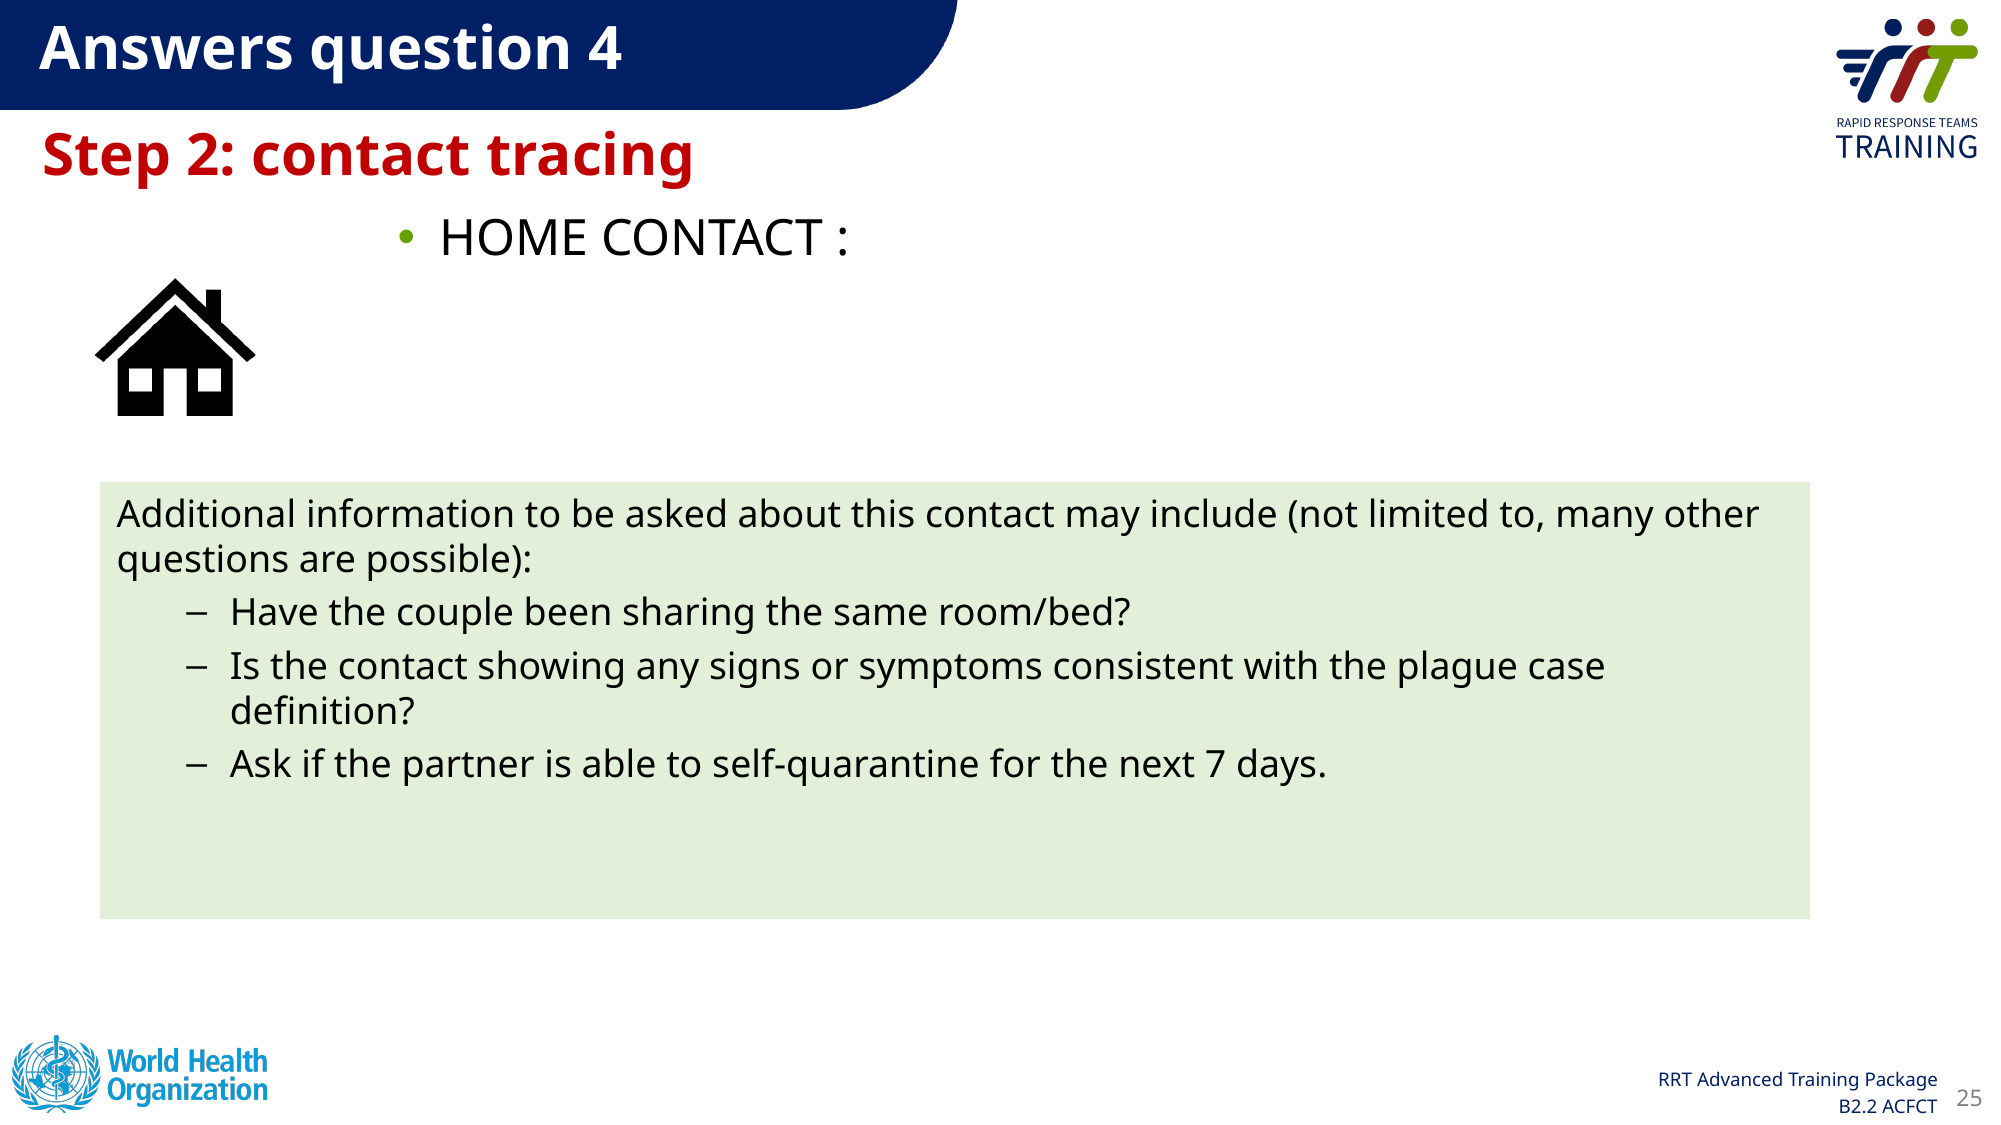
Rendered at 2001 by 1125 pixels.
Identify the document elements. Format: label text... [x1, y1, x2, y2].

picture [12, 1083, 48, 1113]
picture [58, 1050, 64, 1058]
picture [12, 1035, 267, 1113]
text_box Step 2: contact tracing [42, 117, 1681, 188]
list HOME CONTACT : [389, 204, 1740, 481]
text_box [99, 481, 1811, 920]
text_box Answers question 4 [32, 10, 697, 105]
picture [83, 255, 267, 439]
picture [0, 0, 958, 110]
picture [1835, 19, 1978, 167]
